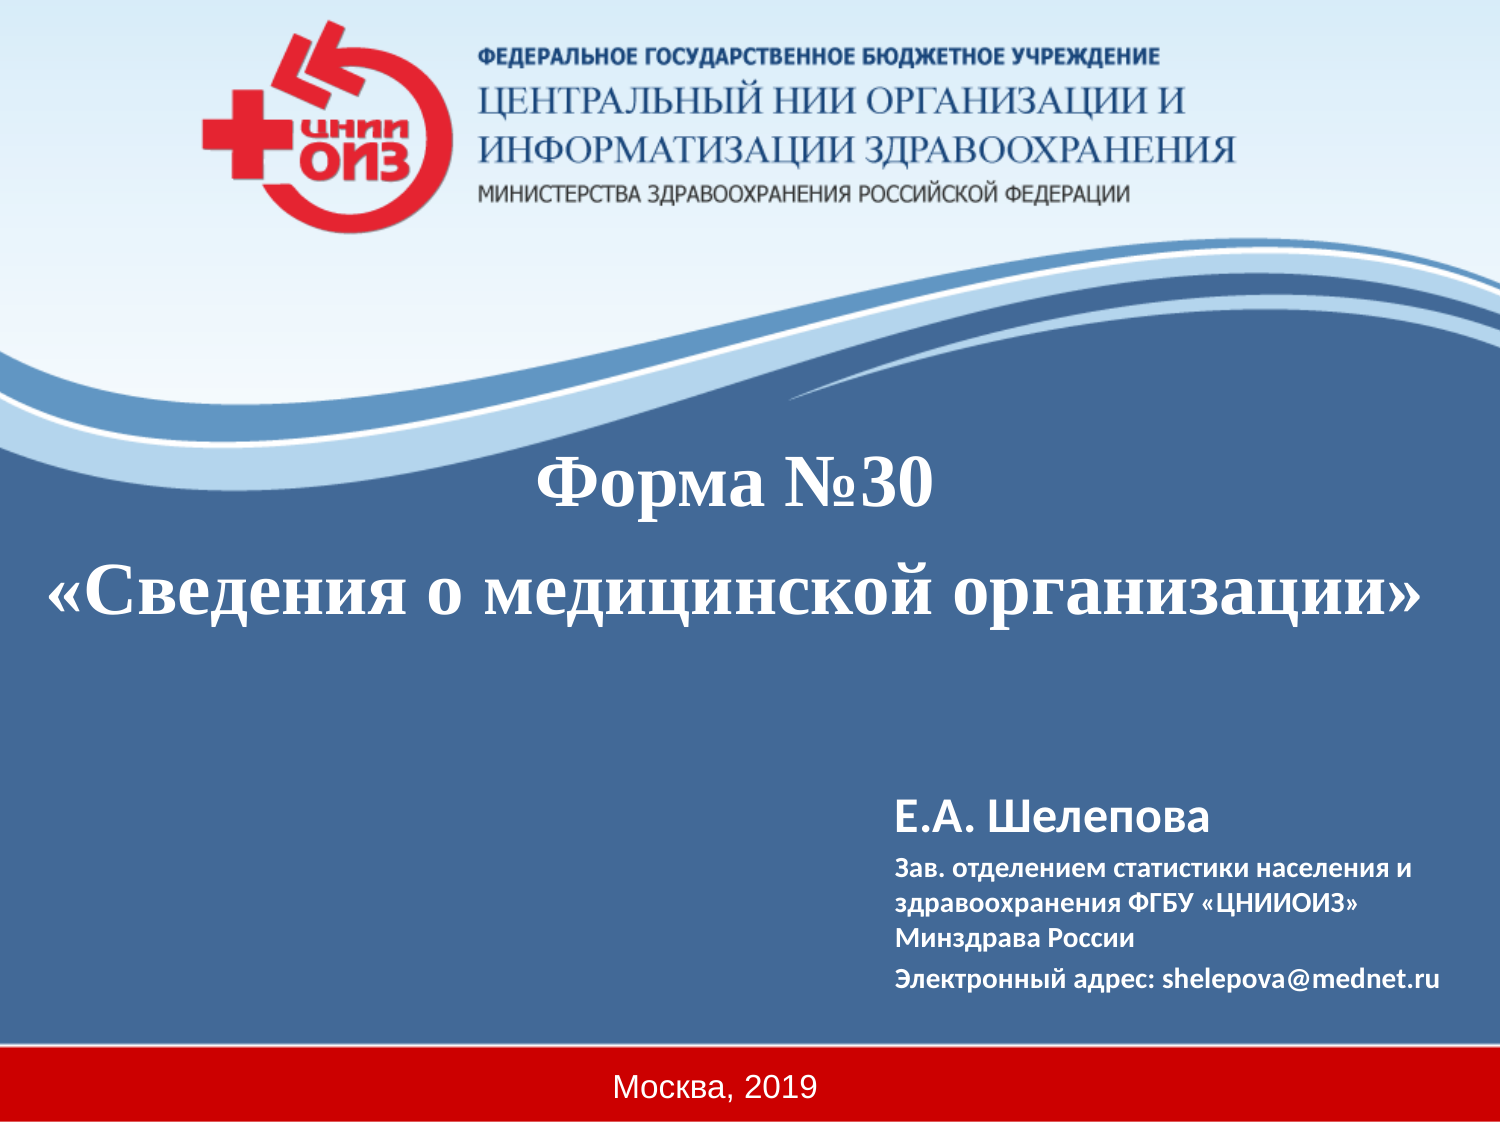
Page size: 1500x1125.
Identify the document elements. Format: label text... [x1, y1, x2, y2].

title Форма №30 «Сведения о медицинской организации» [0, 338, 1500, 705]
text_box Москва, 2019 [597, 1057, 963, 1113]
picture [0, 0, 1500, 338]
picture [0, 705, 1500, 1125]
subtitle Е.А. Шелепова Зав. отделением статистики населения и здравоохранения ФГБУ «ЦНИИОИЗ» Минздрава России Электронный адрес: shelepova@mednet.ru [879, 775, 1459, 1058]
